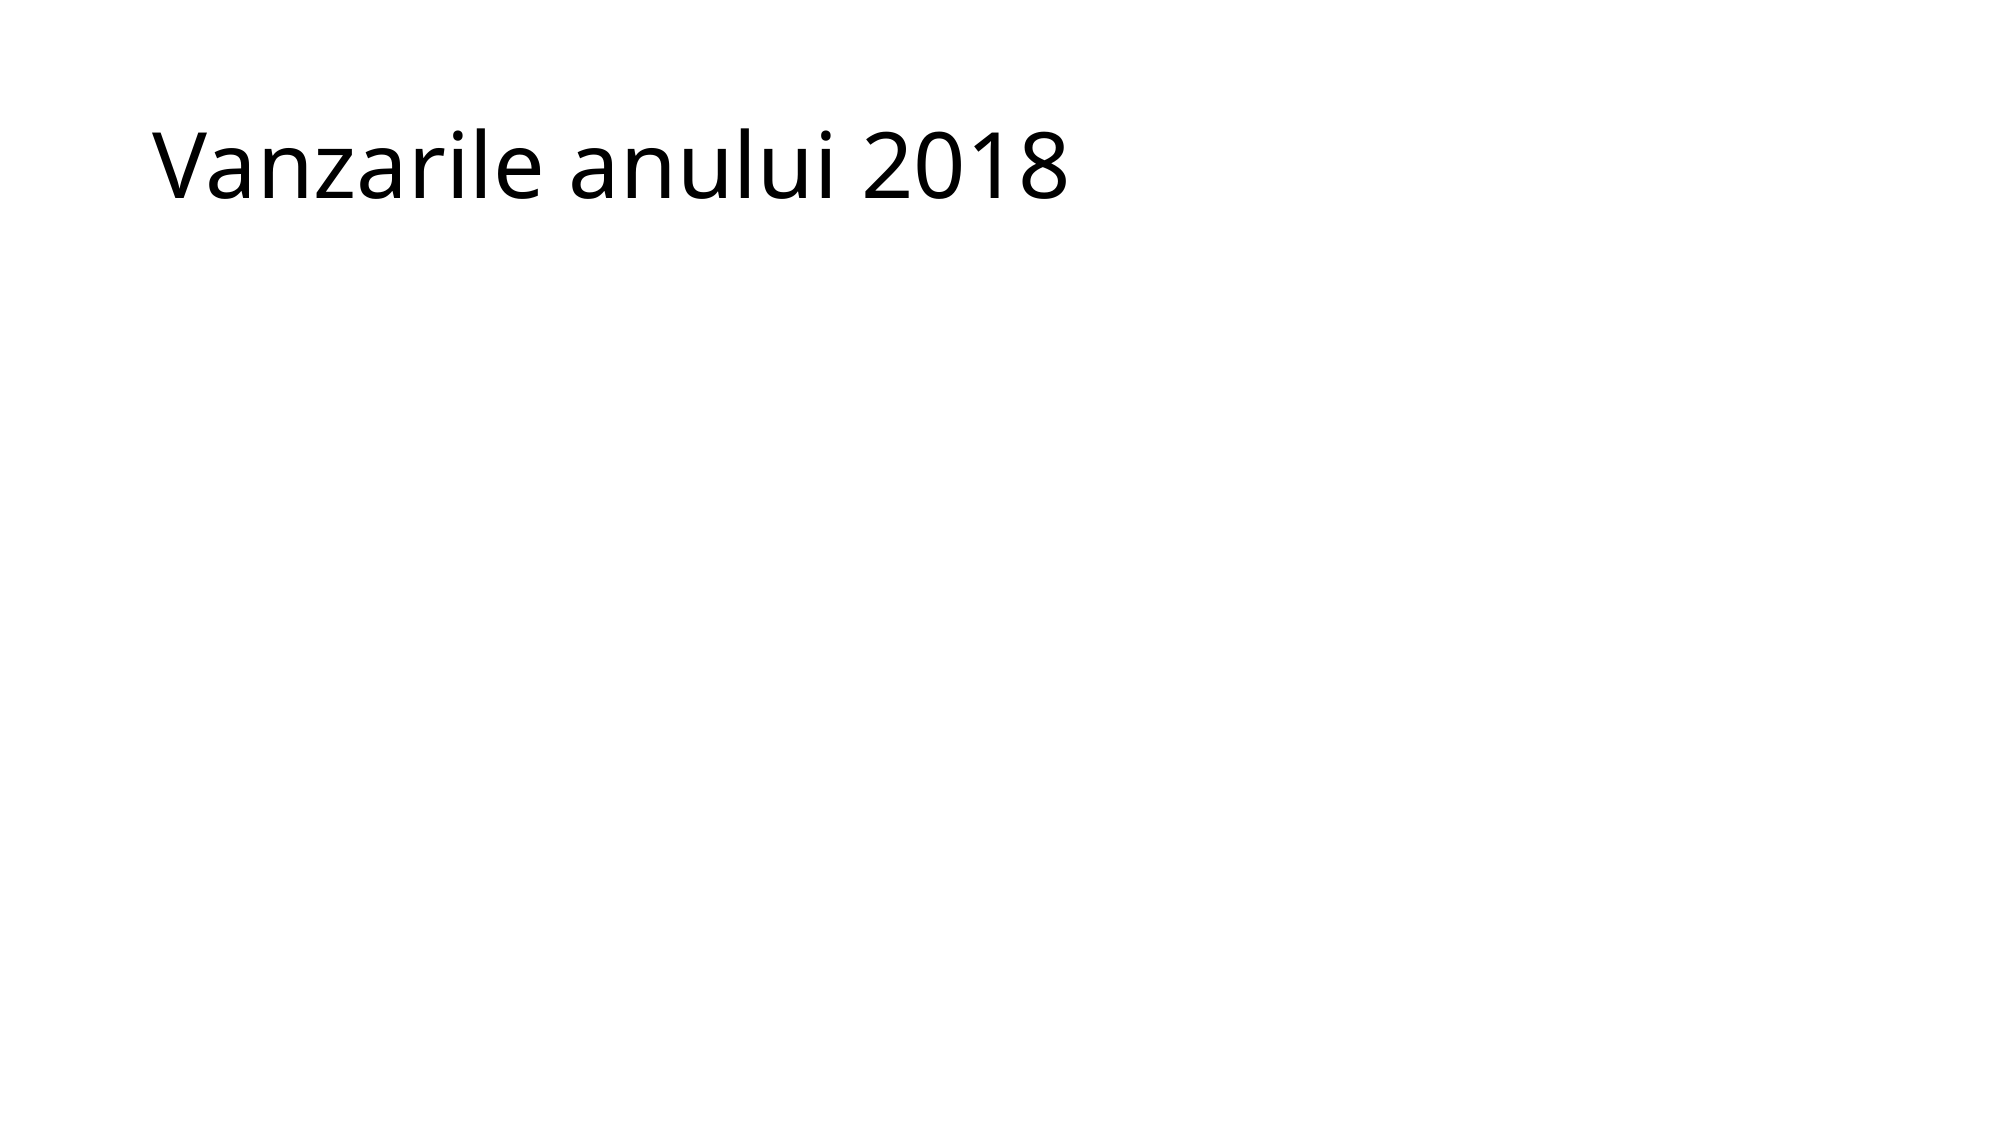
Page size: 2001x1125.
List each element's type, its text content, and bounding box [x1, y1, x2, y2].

title Vanzarile anului 2018 [137, 59, 1863, 278]
